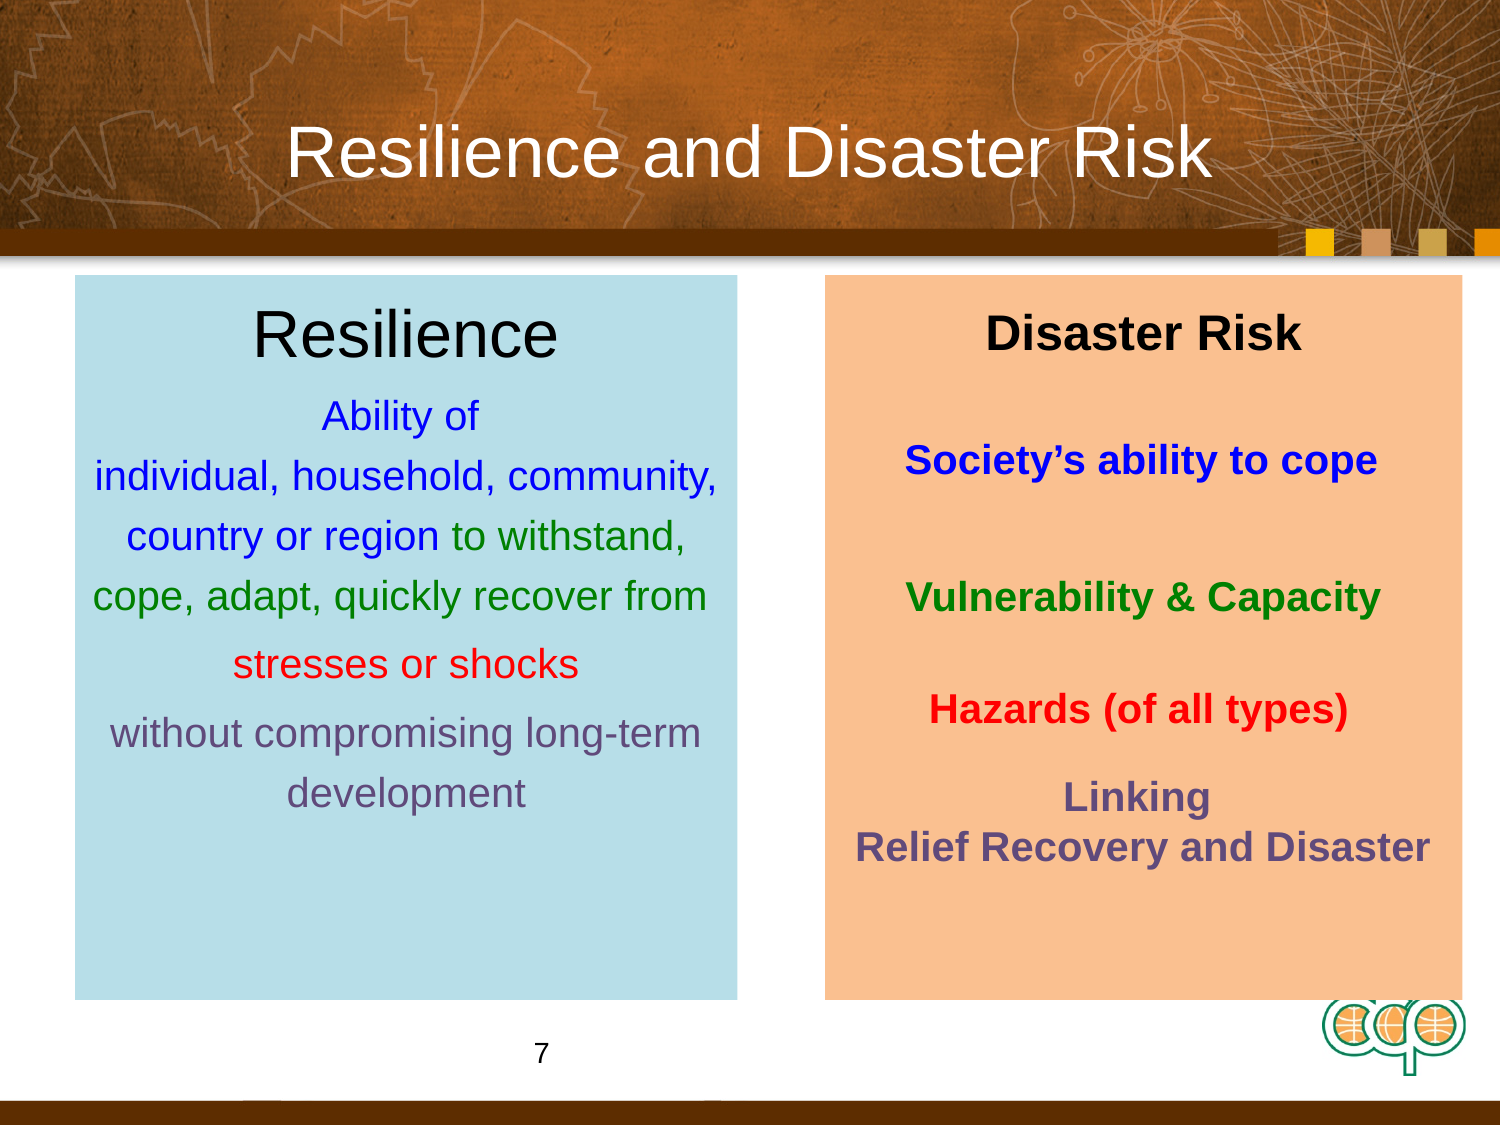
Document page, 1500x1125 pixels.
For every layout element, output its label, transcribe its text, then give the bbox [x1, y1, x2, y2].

text_box Vulnerability & Capacity [890, 562, 1397, 628]
title Resilience and Disaster Risk [74, 62, 1426, 234]
picture [0, 0, 1500, 1125]
text_box Hazards (of all types) [914, 674, 1365, 790]
text_box Disaster Risk [825, 275, 1463, 1000]
text_box Linking Relief Recovery and Disaster [840, 762, 1446, 928]
text_box Society’s ability to cope [889, 425, 1394, 490]
list Resilience Ability of individual, household, community, country or region to withstand, cope, adapt, quickly recover from stresses or shocks without compromising long-term development [74, 274, 738, 1001]
slide_number 7 [518, 1027, 869, 1071]
